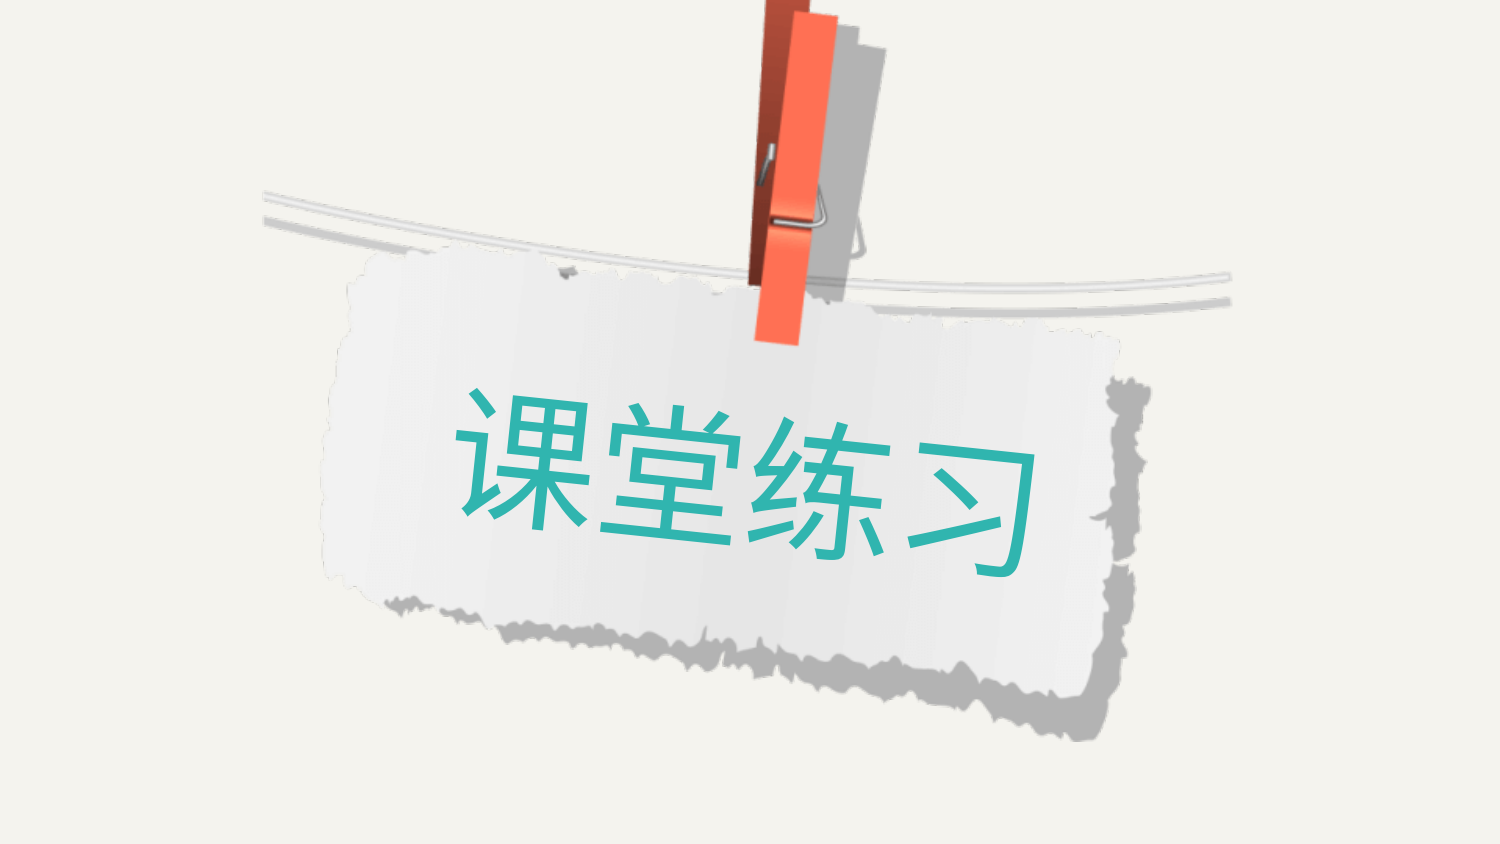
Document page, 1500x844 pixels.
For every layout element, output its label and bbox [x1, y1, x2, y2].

picture [94, 0, 1251, 742]
